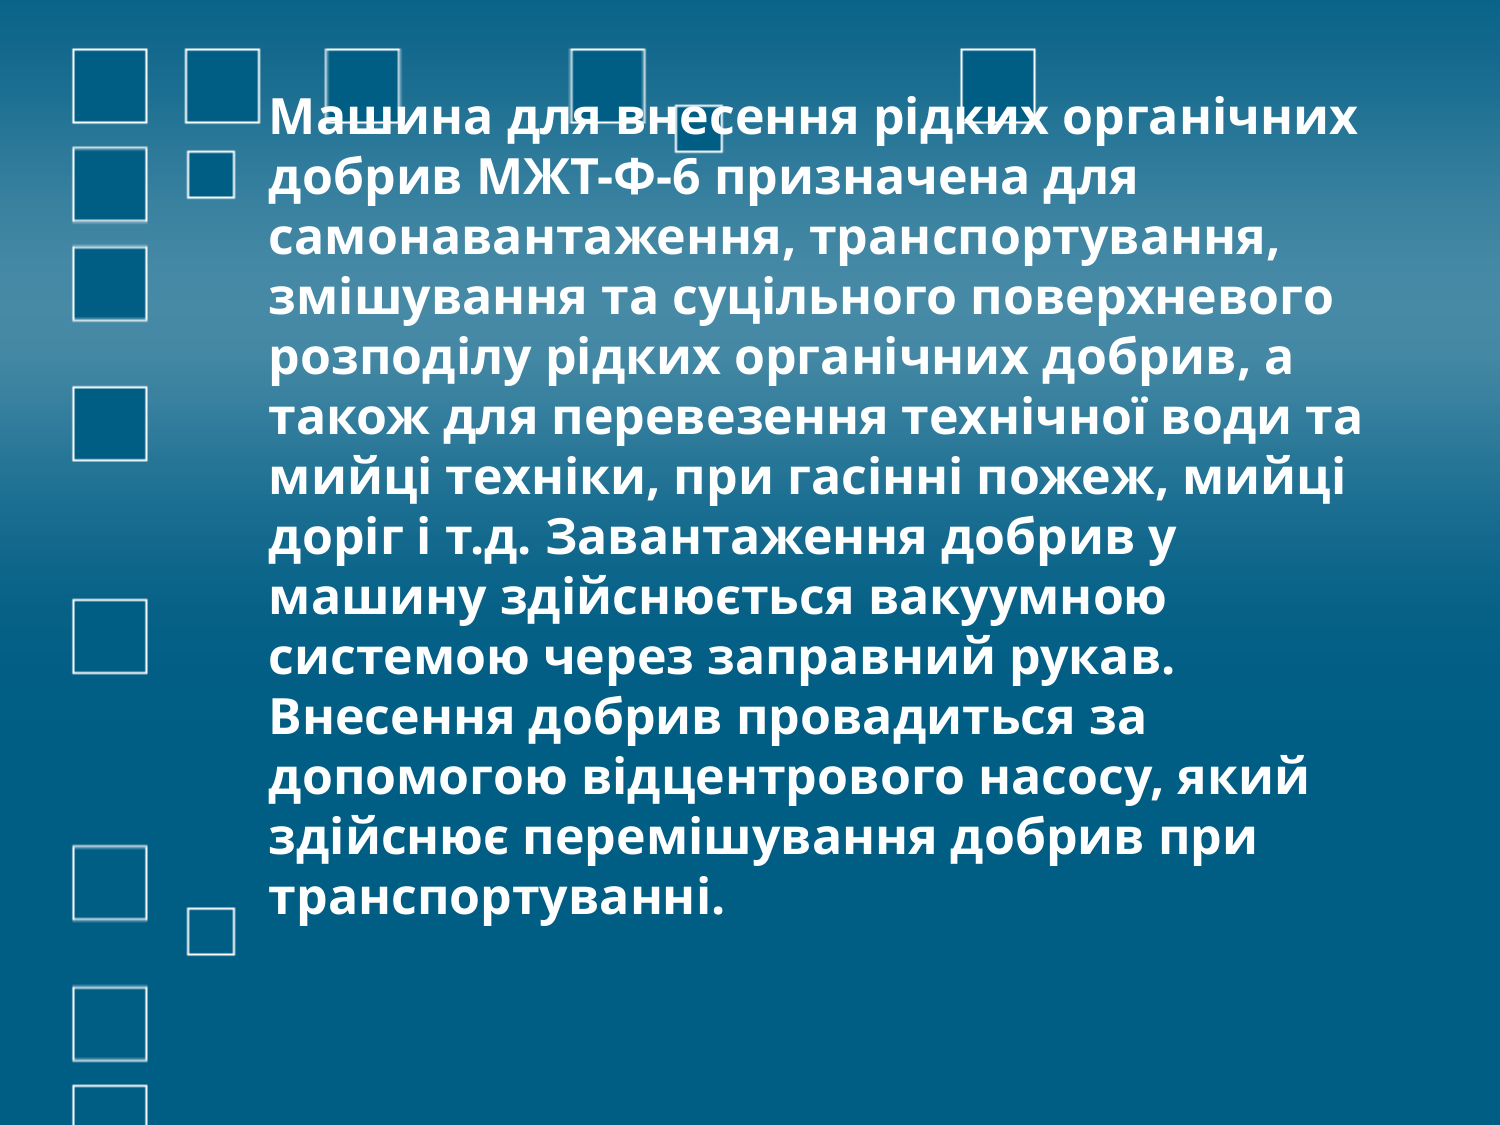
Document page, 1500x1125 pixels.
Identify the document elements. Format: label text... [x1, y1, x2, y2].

picture [1049, 707, 1071, 727]
picture [298, 647, 326, 673]
picture [933, 587, 958, 613]
picture [72, 1085, 147, 1125]
picture [803, 707, 828, 727]
picture [609, 647, 634, 685]
picture [187, 908, 235, 956]
picture [271, 647, 291, 674]
picture [740, 707, 764, 727]
picture [1120, 707, 1143, 727]
picture [386, 647, 410, 674]
picture [772, 707, 797, 727]
picture [675, 587, 712, 614]
picture [772, 587, 796, 613]
picture [0, 11, 1500, 583]
picture [333, 647, 353, 674]
picture [994, 707, 1018, 727]
picture [628, 707, 653, 727]
picture [424, 707, 449, 727]
picture [1102, 647, 1125, 674]
picture [314, 587, 337, 614]
picture [902, 587, 925, 614]
picture [863, 647, 887, 673]
picture [668, 647, 691, 674]
picture [615, 587, 635, 614]
picture [642, 587, 667, 613]
picture [565, 707, 590, 727]
picture [345, 587, 385, 613]
picture [801, 647, 826, 685]
picture [872, 587, 896, 613]
picture [640, 647, 664, 674]
picture [338, 707, 362, 727]
picture [417, 647, 451, 673]
picture [895, 647, 920, 673]
picture [565, 587, 572, 613]
picture [580, 587, 608, 613]
picture [967, 635, 989, 643]
picture [961, 587, 987, 625]
picture [769, 647, 793, 673]
picture [458, 647, 483, 674]
picture [990, 587, 1016, 625]
picture [459, 587, 485, 625]
picture [1041, 647, 1067, 685]
picture [358, 647, 382, 673]
picture [547, 647, 571, 673]
picture [489, 707, 511, 727]
picture [964, 707, 988, 727]
picture [578, 647, 602, 674]
picture [718, 587, 739, 614]
picture [1127, 587, 1164, 614]
picture [928, 647, 956, 673]
picture [1093, 707, 1114, 727]
picture [709, 647, 732, 674]
picture [964, 647, 992, 673]
picture [930, 707, 958, 727]
picture [1134, 647, 1158, 673]
picture [457, 707, 482, 727]
picture [429, 587, 454, 613]
picture [827, 587, 850, 613]
picture [72, 985, 147, 1062]
picture [306, 707, 331, 727]
picture [1021, 587, 1055, 613]
picture [393, 707, 417, 727]
picture [490, 647, 527, 674]
picture [898, 707, 921, 727]
title Машина для внесення рідких органічних добрив МЖТ-Ф-6 призначена для самонавантаження, транспортування, змішування та суцільного поверхневого розподілу рідких органічних добрив, а також для перевезення технічної води та мийці техніки, при гасінні пожеж, мийці доріг і т.д. Завантаження добрив у машину здійснюється вакуумною системою через заправний рукав. Внесення добрив провадиться за допомогою відцентрового насосу, який здійснює перемішування добрив при транспортуванні. [253, 727, 1400, 1093]
picture [533, 707, 556, 727]
picture [1096, 587, 1121, 614]
picture [72, 599, 147, 674]
picture [695, 707, 719, 727]
picture [272, 587, 306, 613]
picture [659, 707, 687, 727]
picture [1063, 587, 1088, 613]
picture [72, 845, 147, 922]
picture [1164, 667, 1172, 674]
picture [865, 707, 888, 727]
picture [835, 707, 859, 727]
picture [832, 647, 855, 674]
picture [393, 587, 421, 613]
picture [528, 587, 559, 623]
picture [273, 699, 298, 727]
picture [502, 587, 525, 614]
picture [743, 587, 767, 613]
picture [1013, 647, 1038, 685]
picture [802, 587, 822, 614]
picture [596, 697, 621, 727]
picture [1072, 647, 1097, 673]
picture [738, 647, 761, 674]
picture [367, 707, 387, 727]
picture [1023, 707, 1043, 727]
